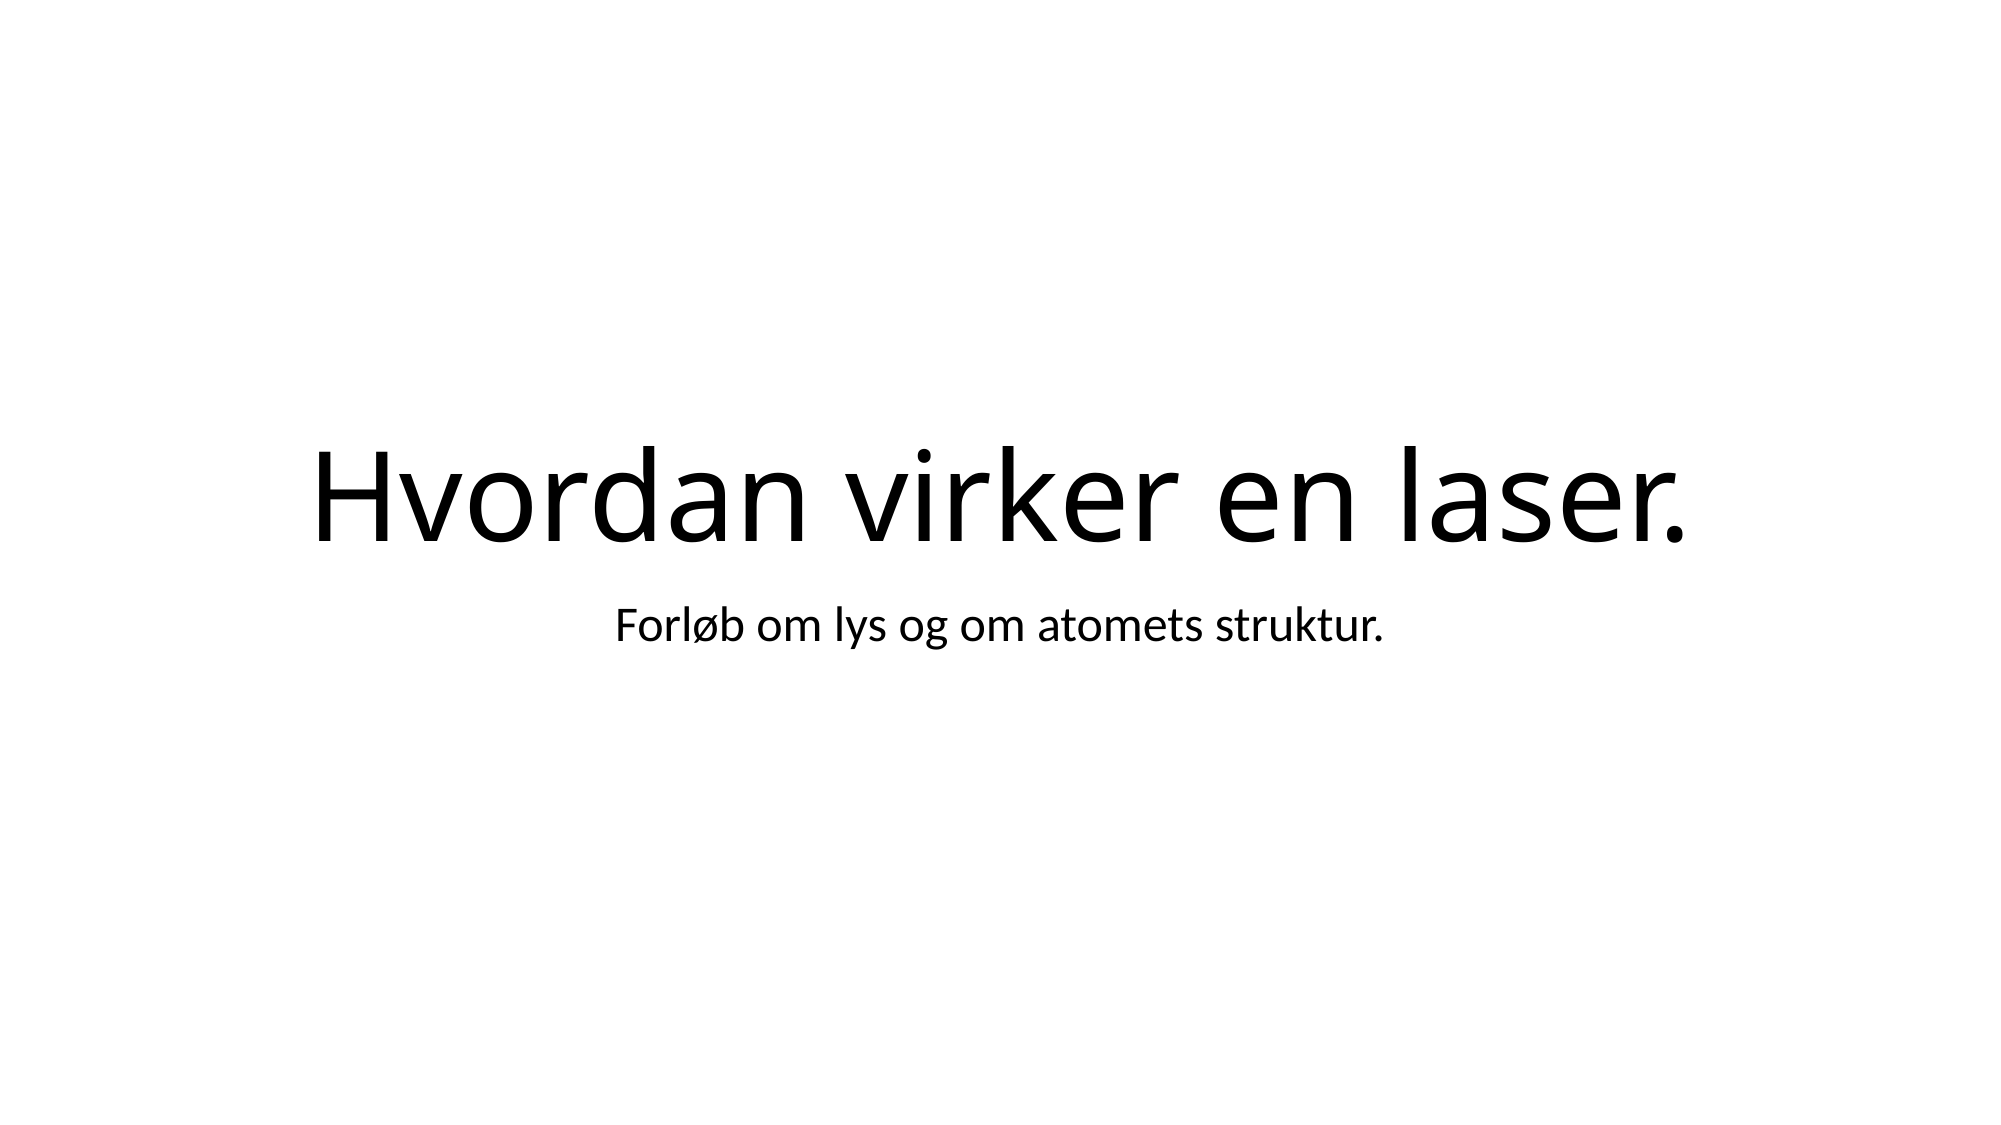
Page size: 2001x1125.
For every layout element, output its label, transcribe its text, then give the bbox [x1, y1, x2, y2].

subtitle Forløb om lys og om atomets struktur. [249, 590, 1750, 863]
title Hvordan virker en laser. [249, 184, 1750, 576]
